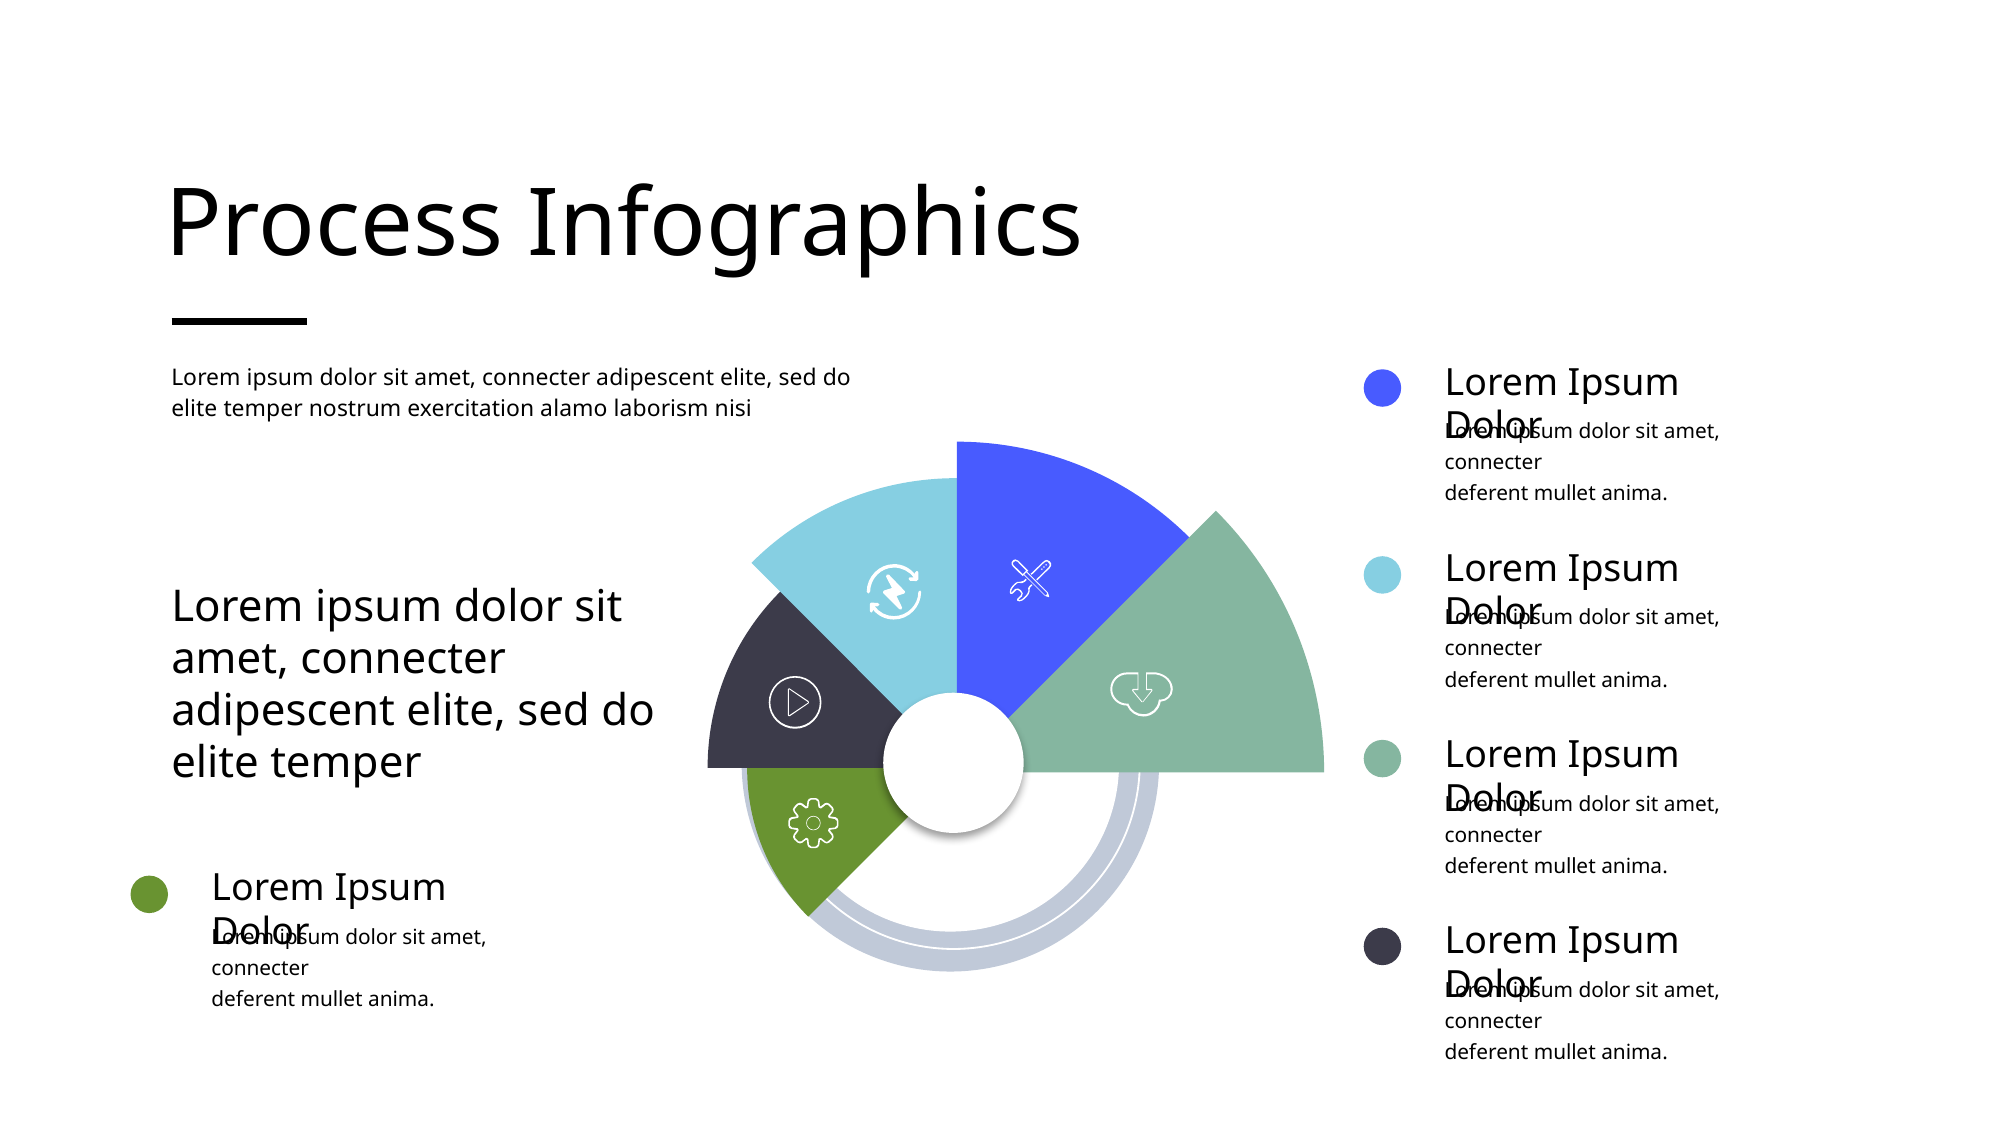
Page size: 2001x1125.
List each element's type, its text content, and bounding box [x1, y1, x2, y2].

text_box [1362, 368, 1403, 408]
text_box [866, 564, 919, 594]
text_box [788, 798, 839, 849]
text_box [809, 773, 1159, 972]
text_box [1362, 926, 1403, 967]
text_box Lorem ipsum dolor sit amet, connecter adipescent elite, sed do elite temper [156, 570, 712, 794]
text_box [751, 478, 956, 713]
text_box [1110, 672, 1173, 717]
text_box [956, 441, 1189, 716]
text_box [747, 768, 900, 917]
text_box [1001, 773, 1122, 925]
text_box [1009, 510, 1325, 773]
text_box [768, 676, 822, 729]
text_box [882, 574, 906, 610]
text_box Lorem ipsum dolor sit amet, connecter adipescent elite, sed do elite temper nostrum exercitation alamo laborism nisi [156, 351, 898, 429]
text_box [826, 773, 1140, 949]
text_box [1362, 555, 1403, 595]
text_box [129, 874, 170, 915]
text_box [869, 590, 922, 620]
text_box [1429, 537, 1811, 666]
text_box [196, 857, 577, 986]
text_box [1009, 559, 1052, 602]
text_box [707, 592, 900, 768]
text_box [741, 768, 787, 893]
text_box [1429, 351, 1811, 480]
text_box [1429, 910, 1811, 1039]
text_box [837, 773, 1119, 932]
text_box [1429, 723, 1811, 853]
text_box [883, 692, 1024, 833]
text_box [1362, 738, 1403, 779]
text_box Process Infographics [150, 172, 1158, 282]
